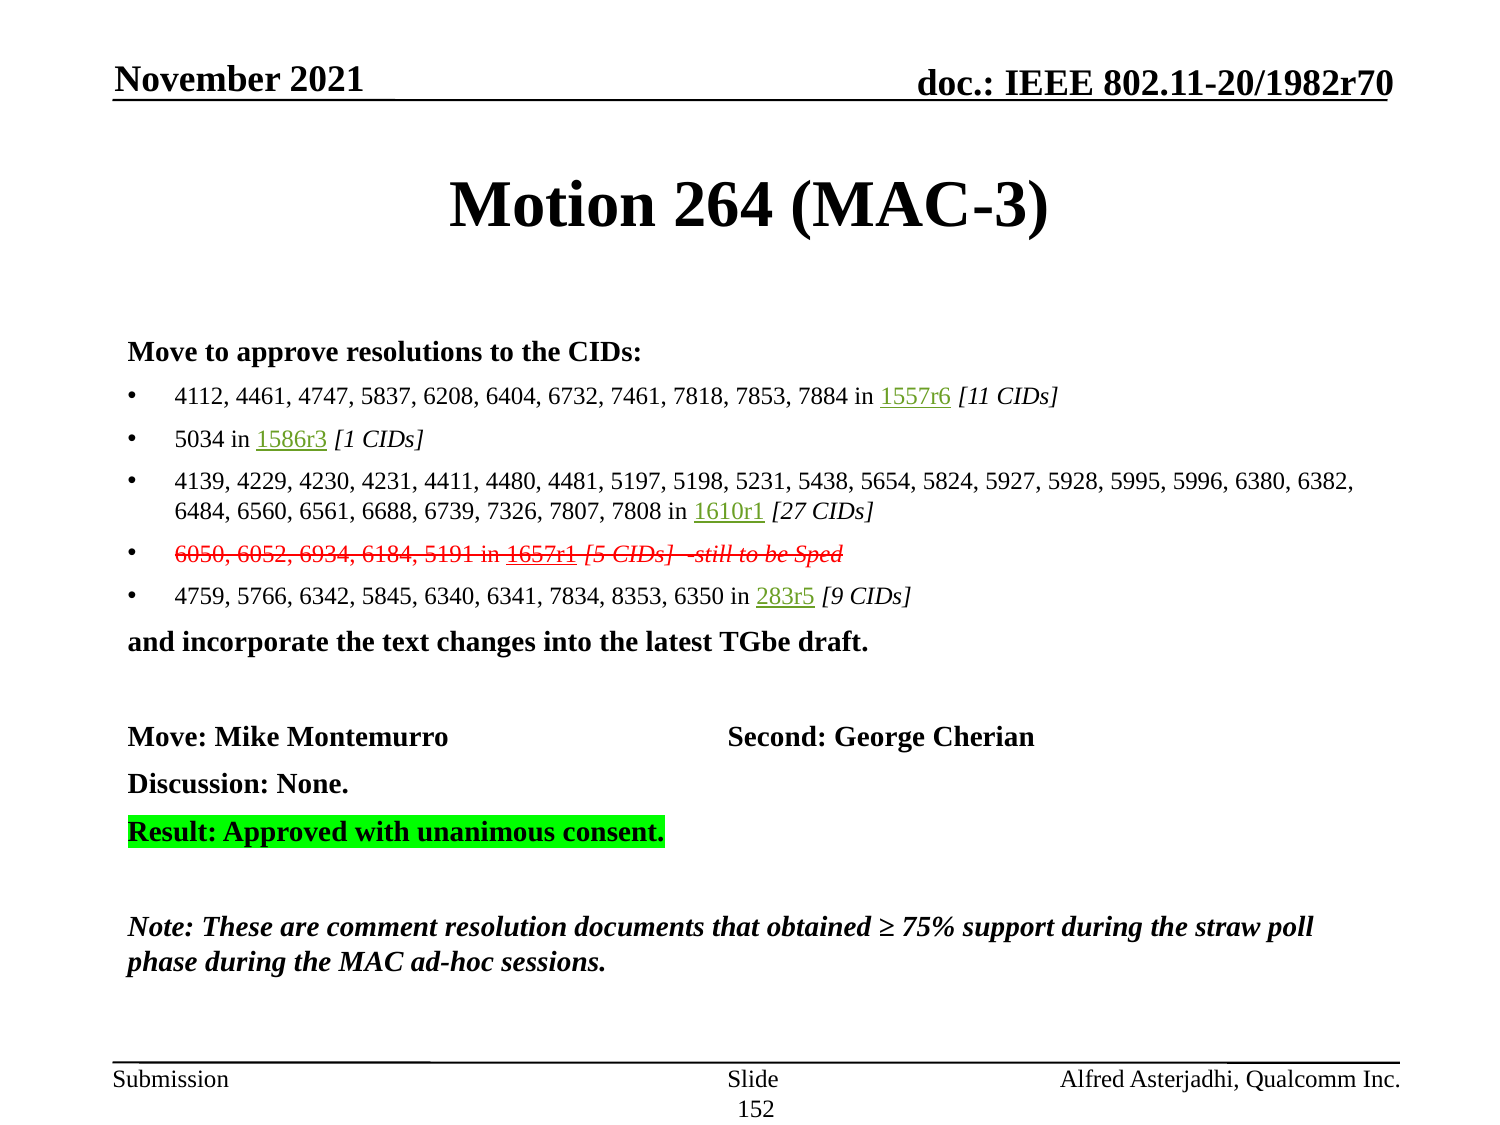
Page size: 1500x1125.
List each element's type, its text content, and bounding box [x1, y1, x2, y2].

list Move to approve resolutions to the CIDs: 4112, 4461, 4747, 5837, 6208, 6404, 6732, 7461, 7818, 7853, 7884 in 1557r6 [11 CIDs] 5034 in 1586r3 [1 CIDs] 4139, 4229, 4230, 4231, 4411, 4480, 4481, 5197, 5198, 5231, 5438, 5654, 5824, 5927, 5928, 5995, 5996, 6380, 6382, 6484, 6560, 6561, 6688, 6739, 7326, 7807, 7808 in 1610r1 [27 CIDs] 6050, 6052, 6934, 6184, 5191 in 1657r1 [5 CIDs] -still to be Sped 4759, 5766, 6342, 5845, 6340, 6341, 7834, 8353, 6350 in 283r5 [9 CIDs] and incorporate the text changes into the latest TGbe draft. Move: Mike Montemurro Second: George Cherian Discussion: None. Result: Approved with unanimous consent. Note: These are comment resolution documents that obtained ≥ 75% support during the straw poll phase during the MAC ad-hoc sessions. [112, 324, 1388, 1063]
slide_number Slide 152 [712, 1061, 800, 1123]
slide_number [114, 54, 423, 100]
title Motion 264 (MAC-3) [112, 112, 1388, 288]
footer Alfred Asterjadhi, Qualcomm Inc. [878, 1061, 1402, 1093]
